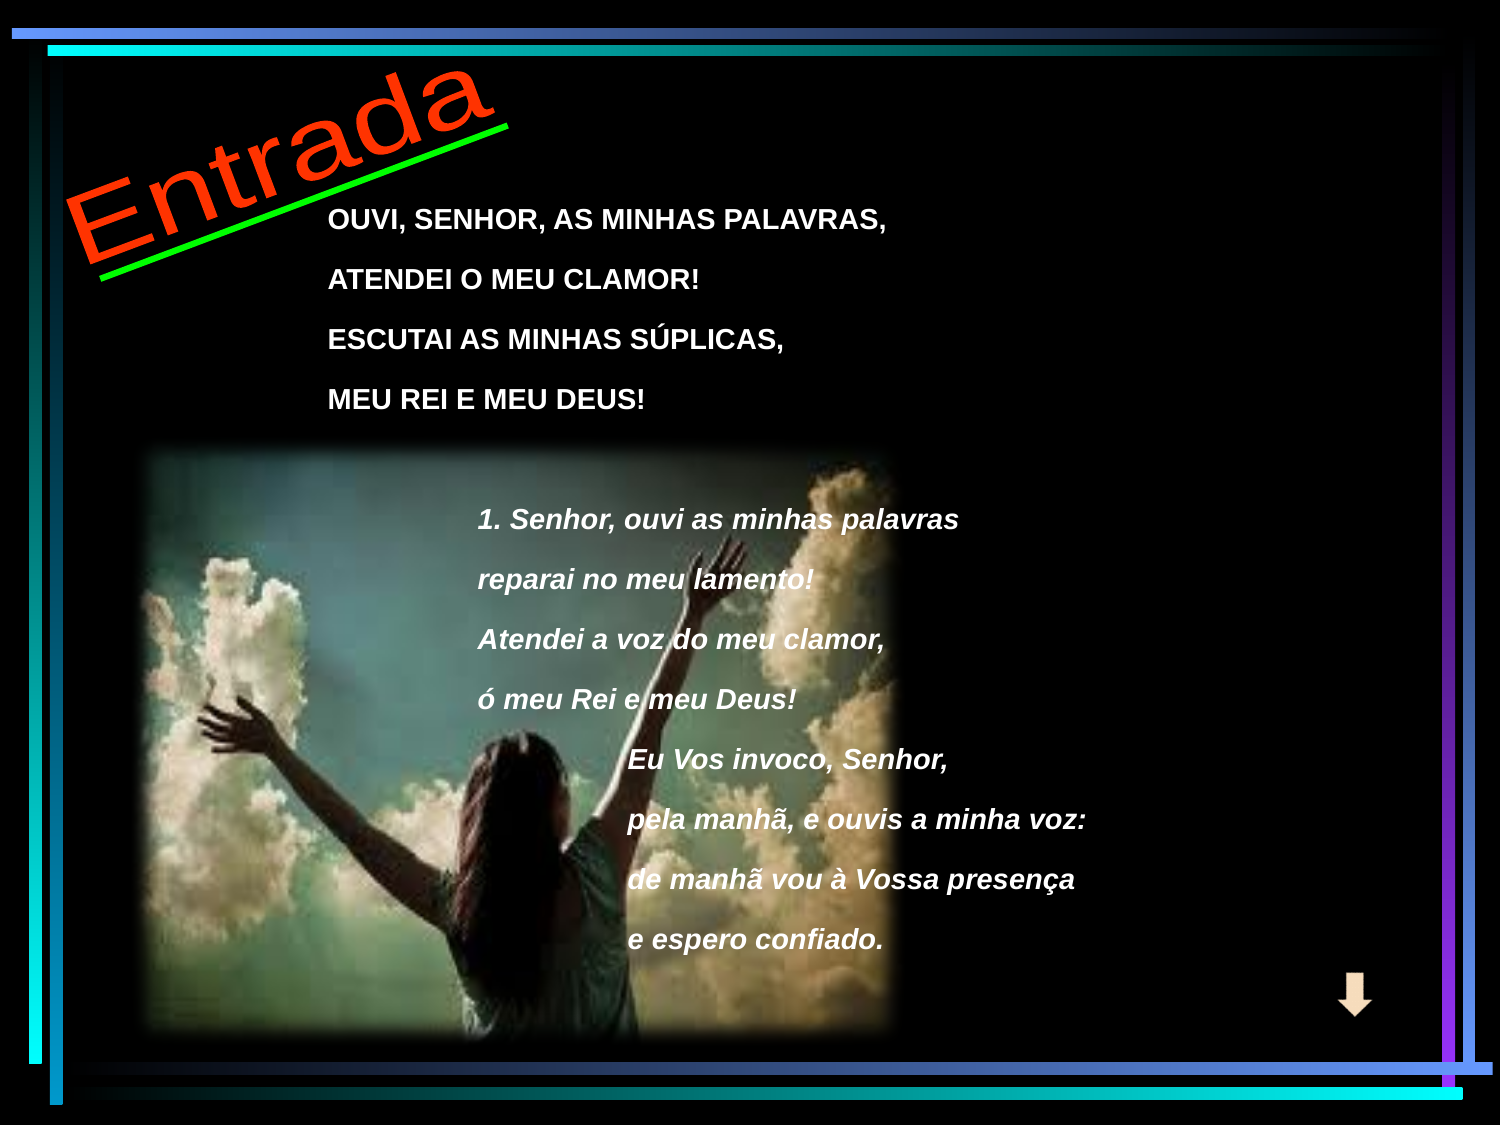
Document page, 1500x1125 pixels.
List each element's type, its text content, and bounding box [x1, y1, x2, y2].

text_box OUVI, SENHOR, AS MINHAS PALAVRAS, ATENDEI O MEU CLAMOR! ESCUTAI AS MINHAS SÚPLICAS, MEU REI E MEU DEUS! 1. Senhor, ouvi as minhas palavras reparai no meu lamento! Atendei a voz do meu clamor, ó meu Rei e meu Deus! Eu Vos invoco, Senhor, pela manhã, e ouvis a minha voz: de manhã vou à Vossa presença e espero confiado. [312, 187, 1459, 988]
picture [128, 434, 906, 1048]
picture [1337, 970, 1375, 1014]
